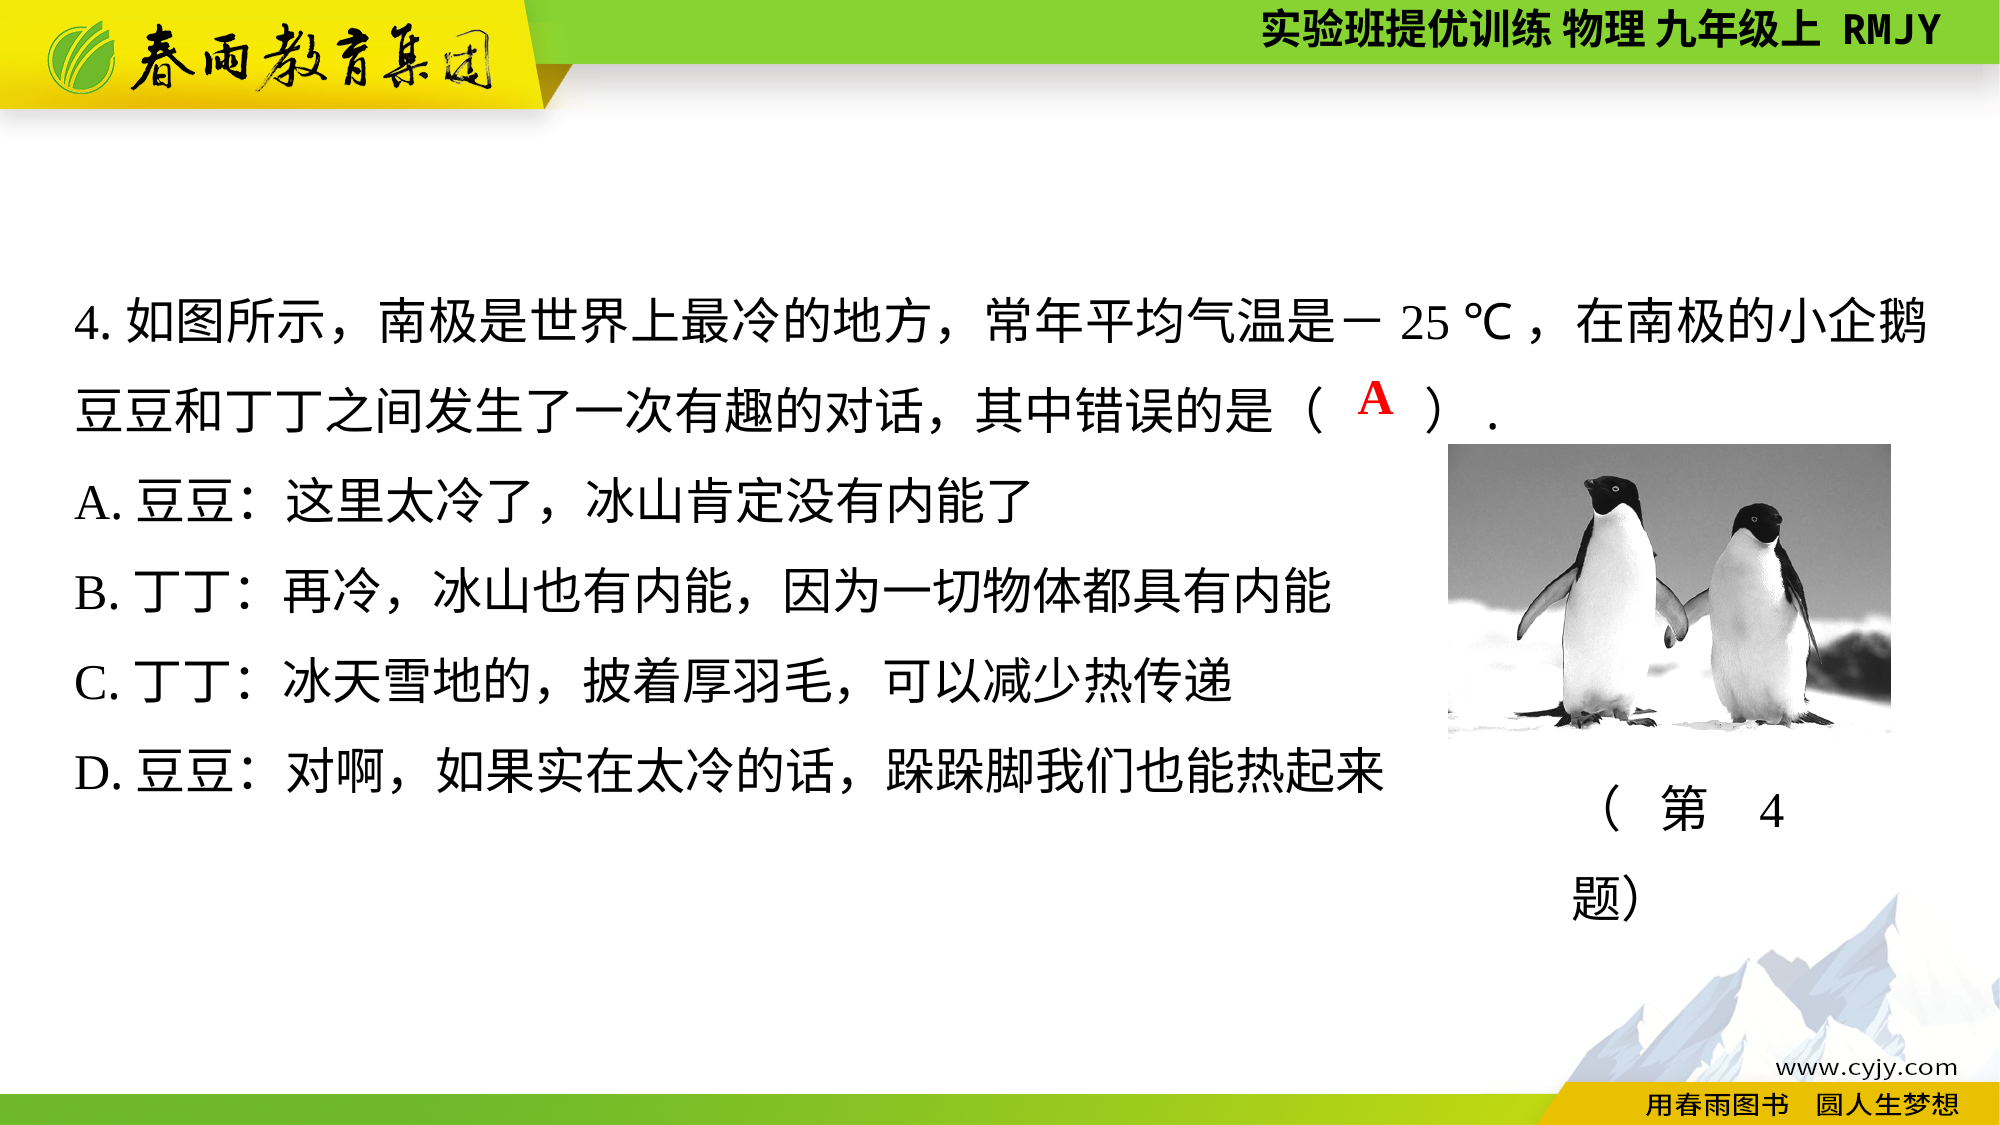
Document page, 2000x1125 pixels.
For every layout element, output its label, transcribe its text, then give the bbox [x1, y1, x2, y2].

text_box （第4题） [1556, 749, 1812, 845]
text_box A [1342, 356, 1409, 432]
list 4.如图所示，南极是世界上最冷的地方，常年平均气温是－25 ℃，在南极的小企鹅豆豆和丁丁之间发生了一次有趣的对话，其中错误的是（ ）. A.豆豆：这里太冷了，冰山肯定没有内能了 B.丁丁：再冷，冰山也有内能，因为一切物体都具有内能 C.丁丁：冰天雪地的，披着厚羽毛，可以减少热传递 D.豆豆：对啊，如果实在太冷的话，跺跺脚我们也能热起来 [59, 252, 1944, 802]
picture [0, 0, 2000, 1125]
